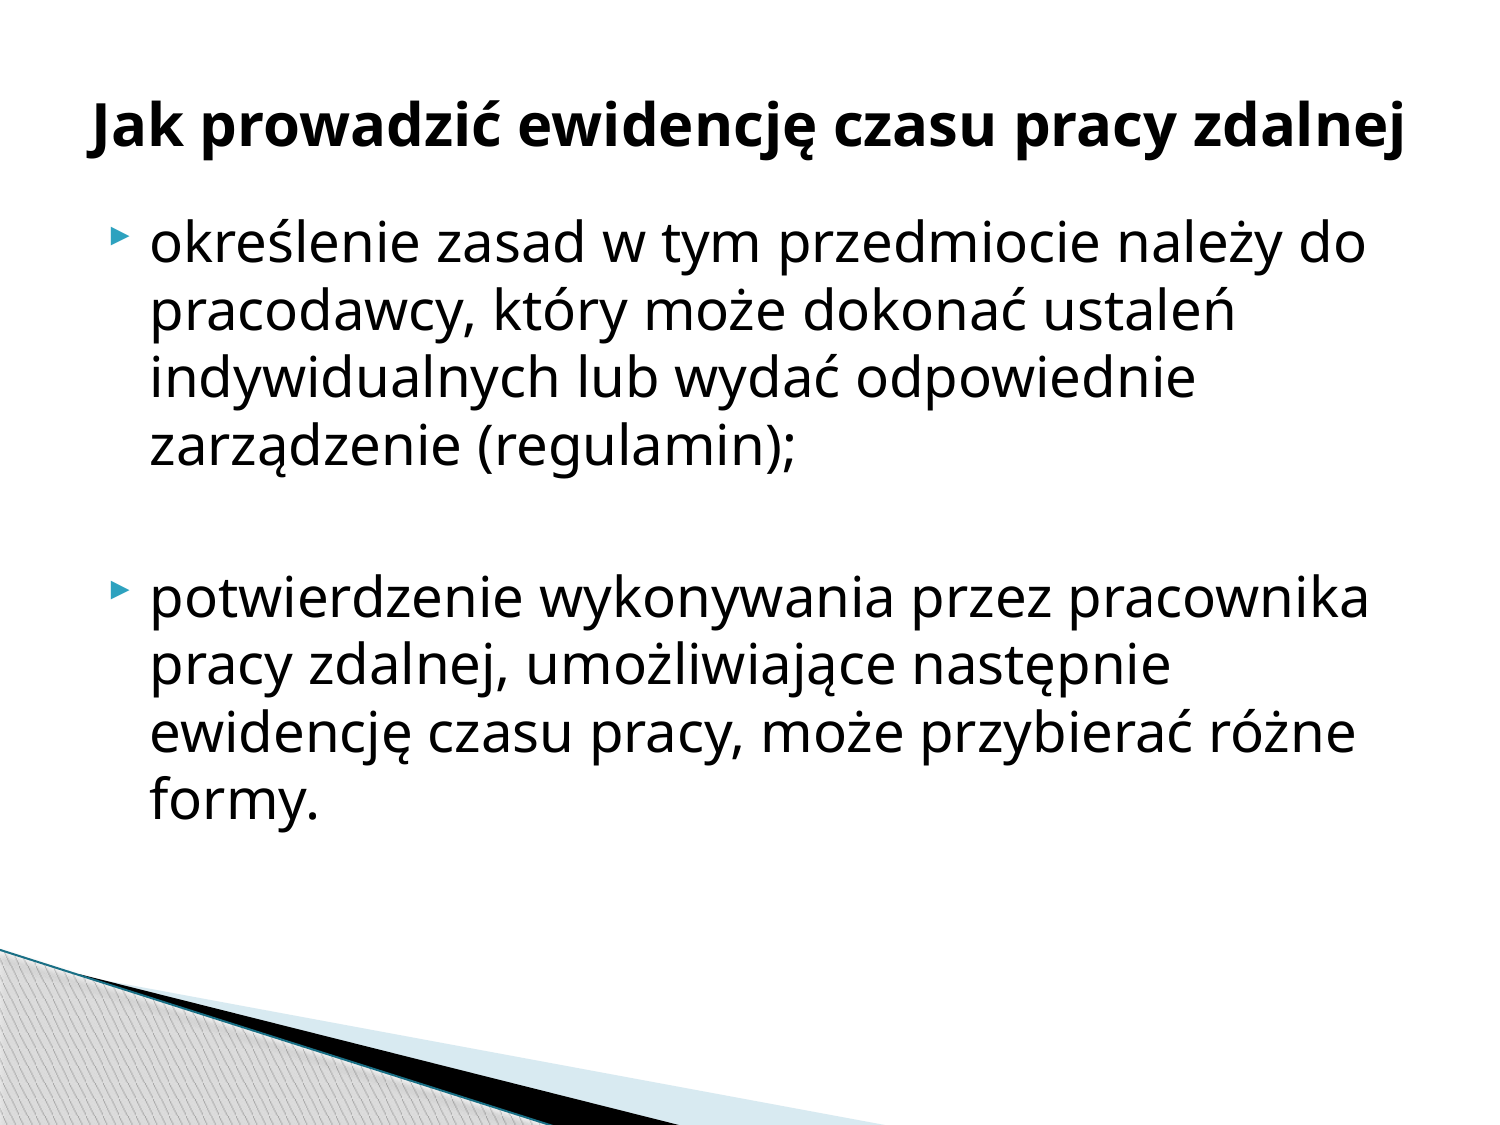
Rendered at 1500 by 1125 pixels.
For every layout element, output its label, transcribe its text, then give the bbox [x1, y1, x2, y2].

list określenie zasad w tym przedmiocie należy do pracodawcy, który może dokonać ustaleń indywidualnych lub wydać odpowiednie zarządzenie (regulamin); potwierdzenie wykonywania przez pracownika pracy zdalnej, umożliwiające następnie ewidencję czasu pracy, może przybierać różne formy. [75, 200, 1425, 1055]
title Jak prowadzić ewidencję czasu pracy zdalnej [75, 45, 1425, 200]
